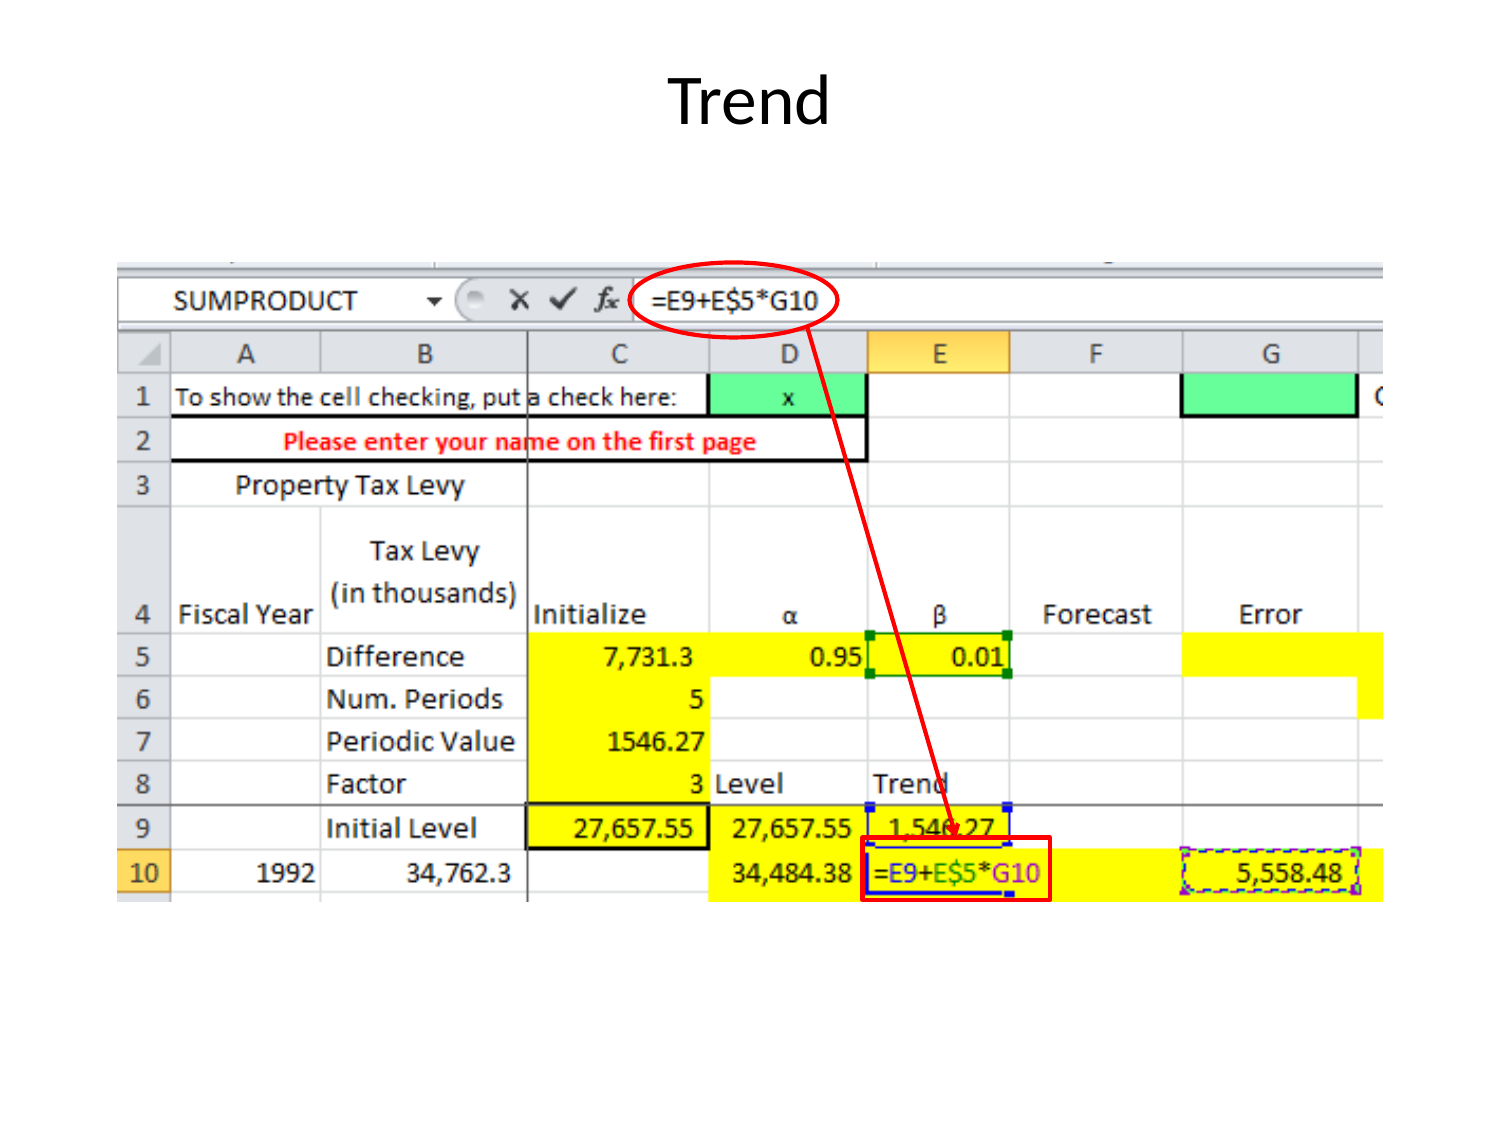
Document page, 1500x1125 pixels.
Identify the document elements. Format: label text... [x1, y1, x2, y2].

title Trend [75, 45, 1425, 233]
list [1051, 262, 1383, 902]
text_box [629, 262, 1051, 901]
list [117, 262, 627, 902]
